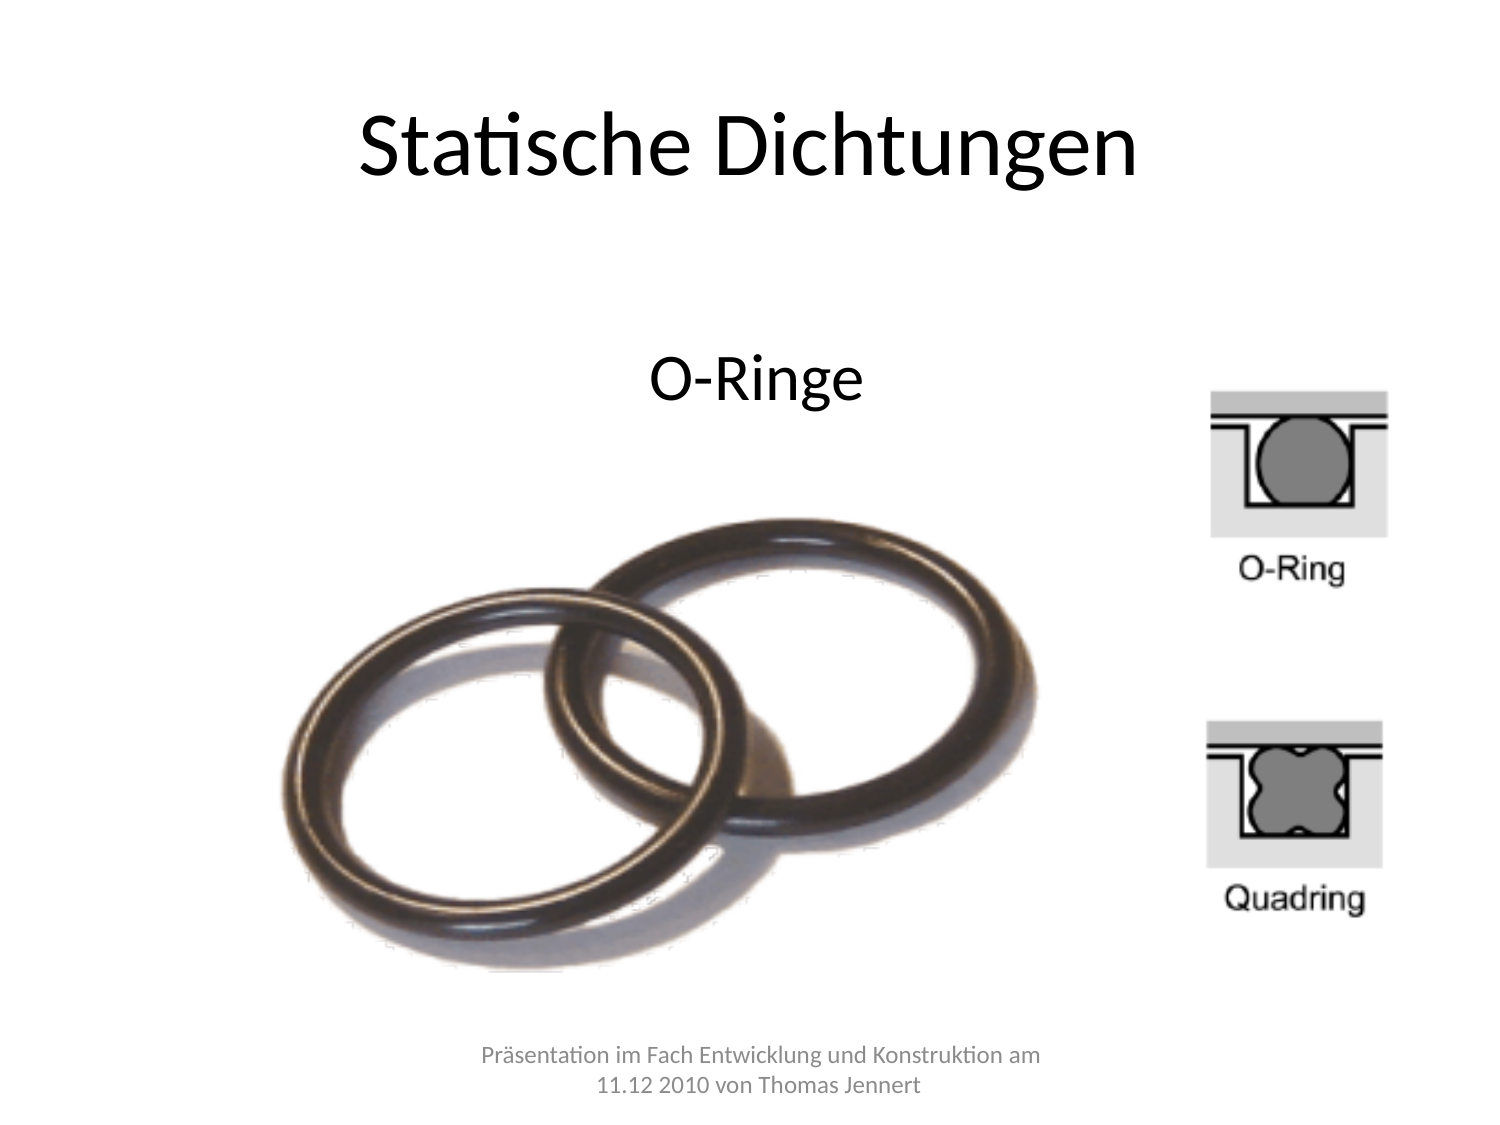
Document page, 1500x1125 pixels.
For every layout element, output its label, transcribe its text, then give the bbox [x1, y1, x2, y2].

title Statische Dichtungen [75, 45, 1425, 233]
list O-Ringe [75, 326, 1425, 1005]
footer Präsentation im Fach Entwicklung und Konstruktion am 11.12 2010 von Thomas Jennert [442, 1035, 1081, 1103]
picture [1198, 370, 1400, 599]
picture [277, 514, 1046, 977]
picture [1198, 703, 1391, 929]
